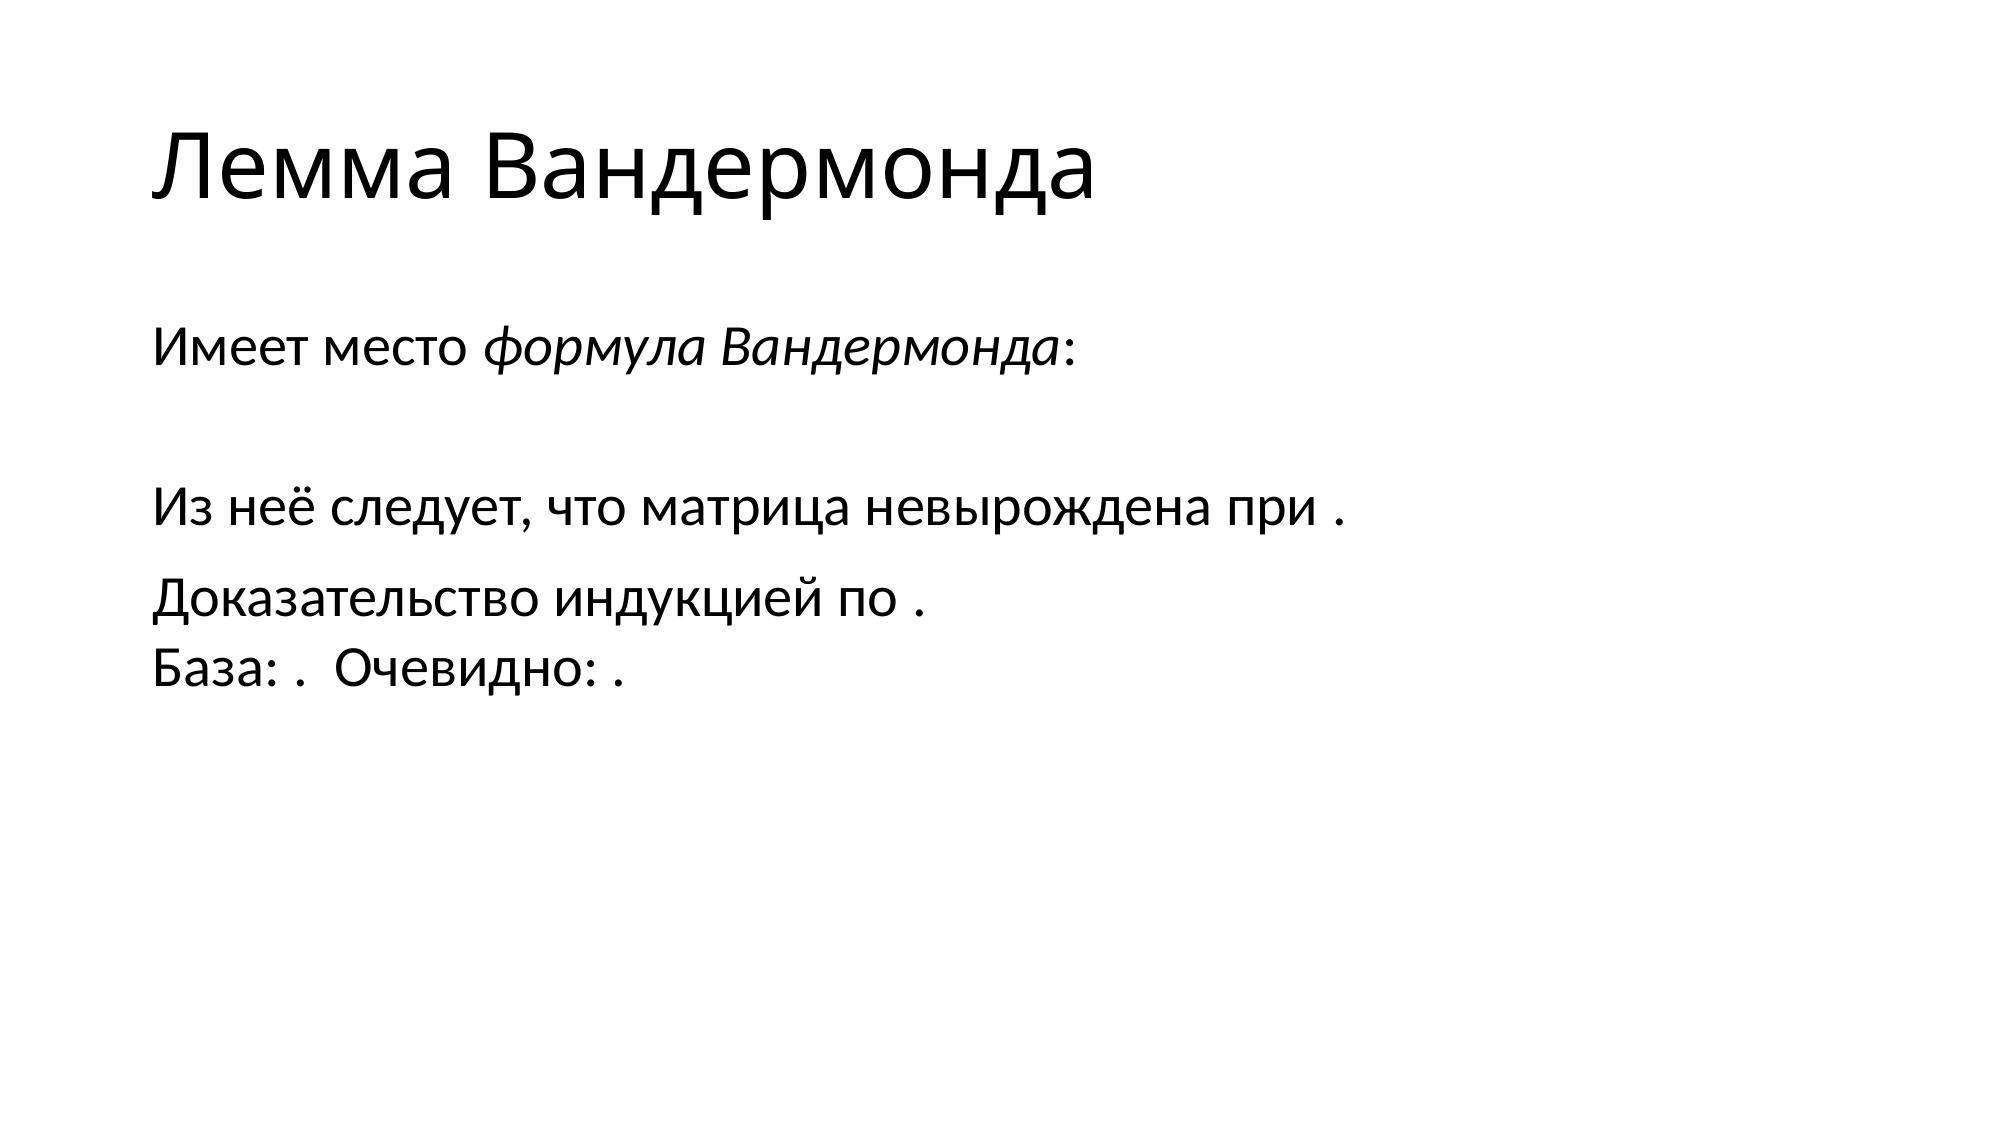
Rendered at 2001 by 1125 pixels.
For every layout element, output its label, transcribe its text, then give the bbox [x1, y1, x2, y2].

title Лемма Вандермонда [137, 59, 1863, 278]
